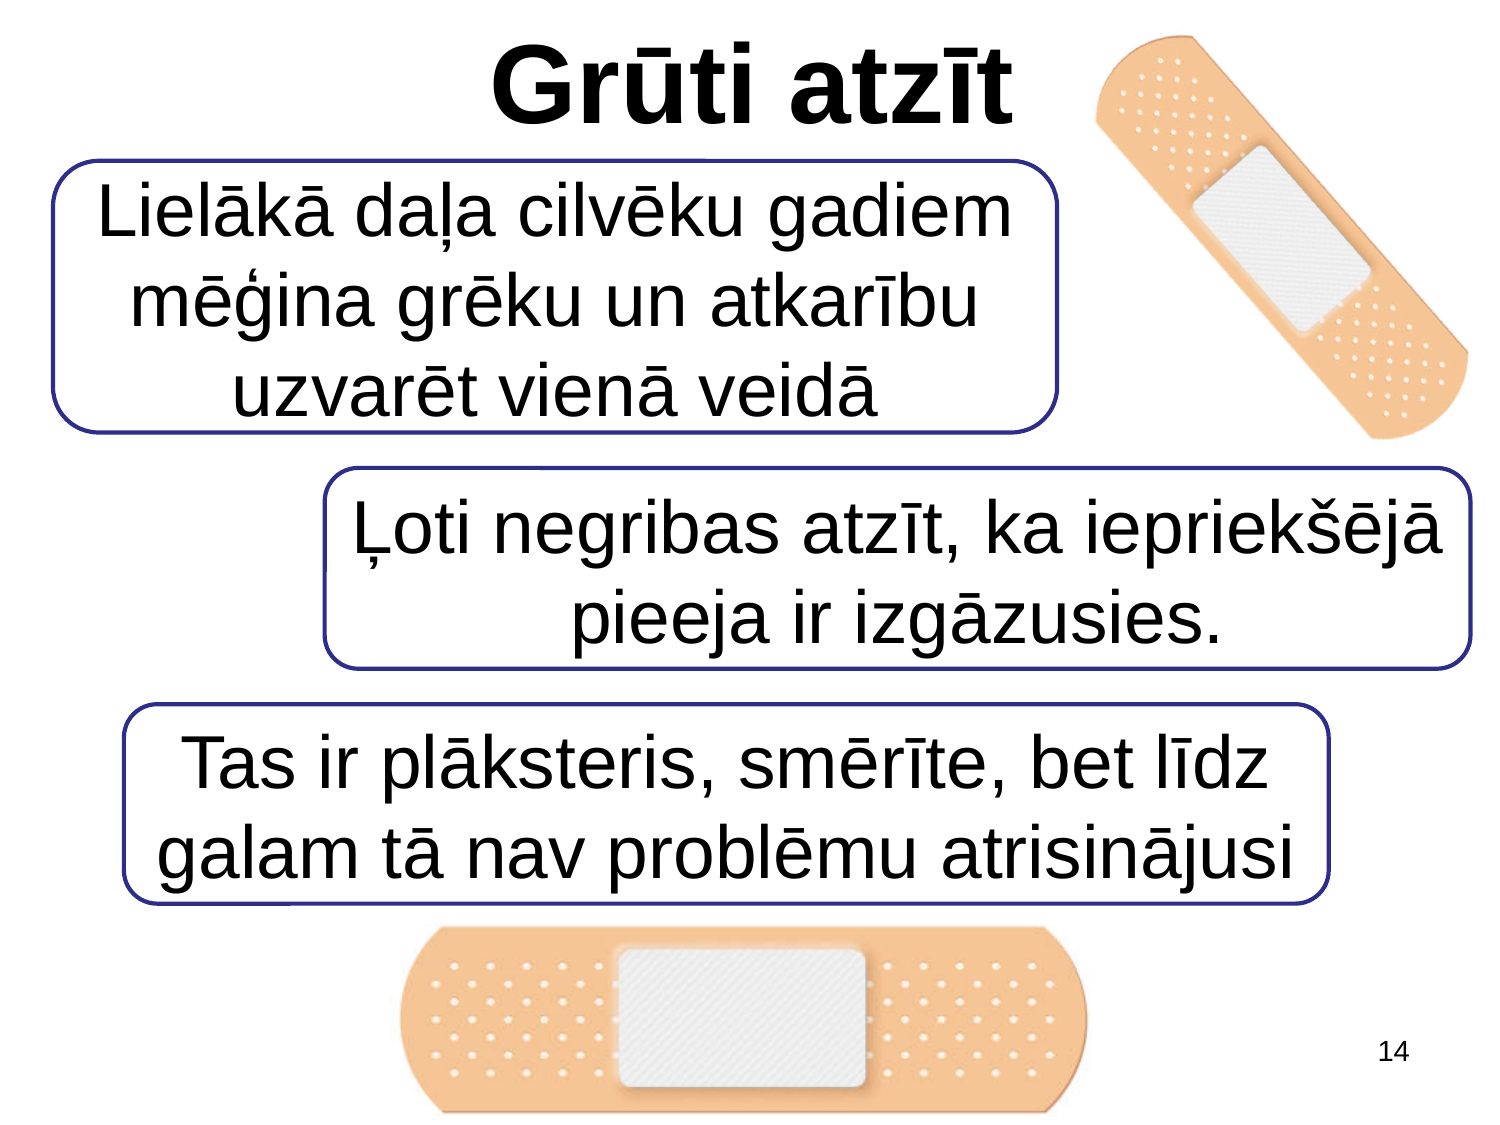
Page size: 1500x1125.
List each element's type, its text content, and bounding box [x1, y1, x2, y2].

text_box Lielākā daļa cilvēku gadiem mēģina grēku un atkarību uzvarēt vienā veidā [50, 158, 1060, 435]
title Grūti atzīt [76, 0, 1428, 162]
picture [973, 138, 1500, 477]
picture [312, 857, 1176, 1125]
text_box Ļoti negribas atzīt, ka iepriekšējā pieeja ir izgāzusies. [322, 465, 1473, 671]
text_box Tas ir plāksteris, smērīte, bet līdz galam tā nav problēmu atrisinājusi [121, 702, 1331, 906]
slide_number 14 [1180, 1024, 1426, 1103]
